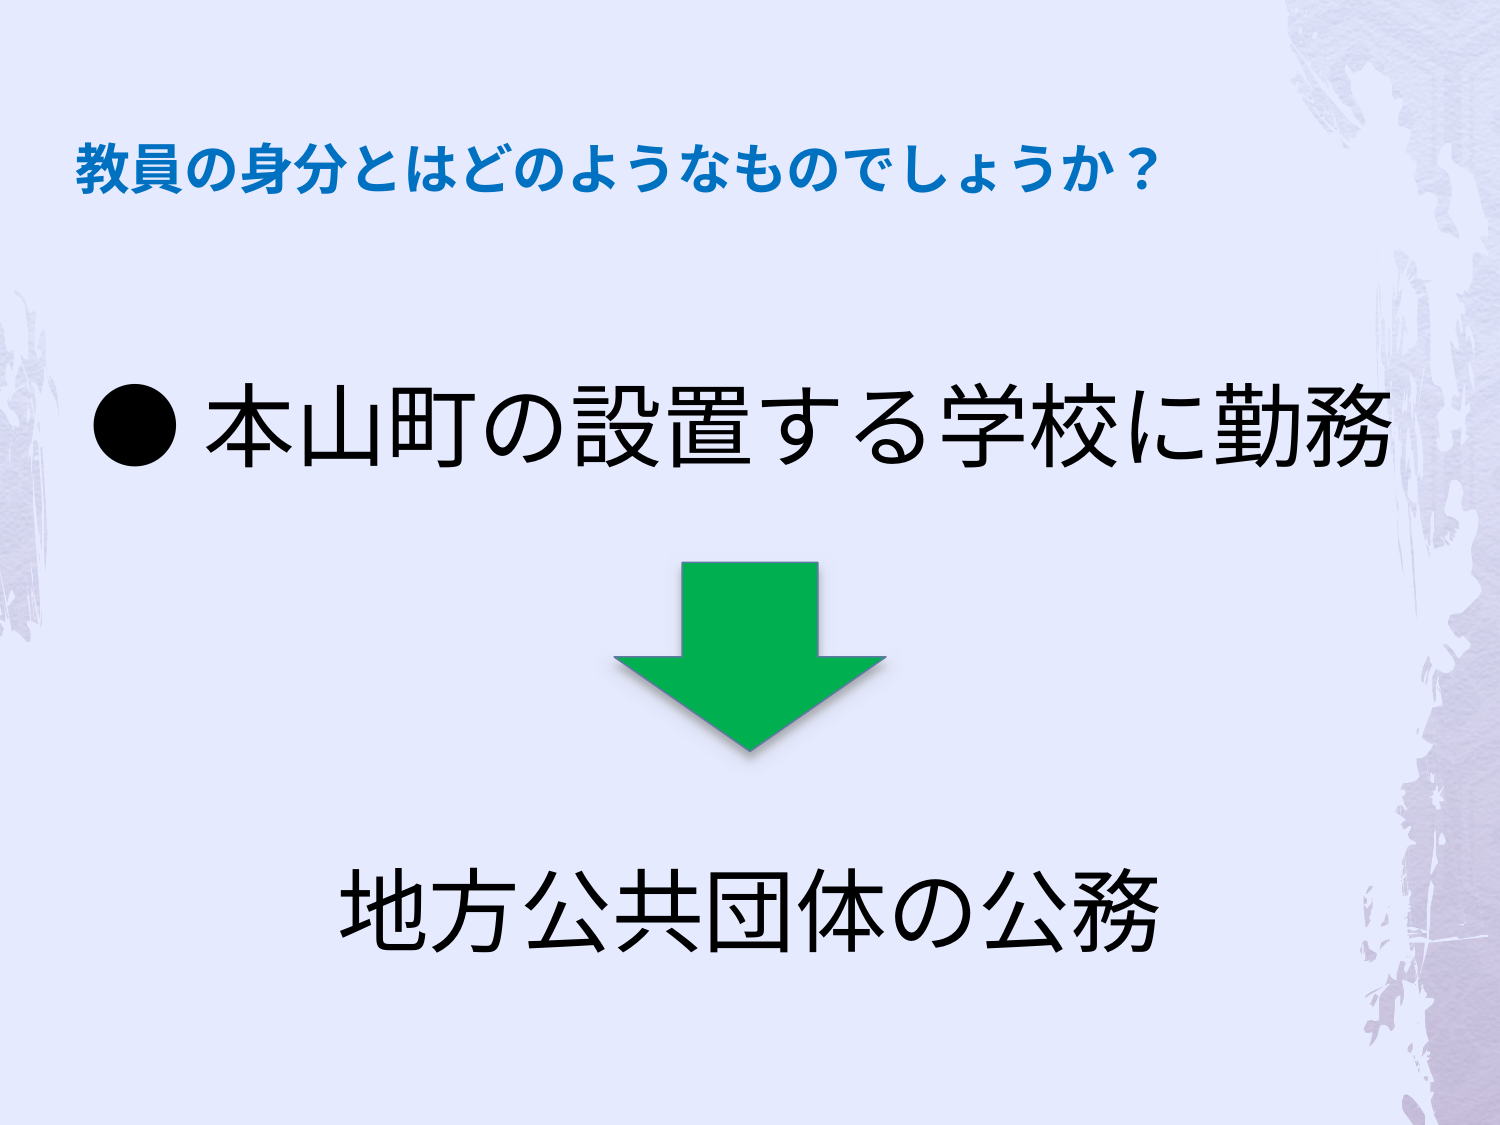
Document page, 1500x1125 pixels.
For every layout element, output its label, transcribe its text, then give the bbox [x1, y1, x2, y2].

text_box 教員の身分とはどのようなものでしょうか？ [74, 97, 1425, 201]
text_box [613, 561, 887, 753]
text_box 地方公共団体の公務 [64, 845, 1436, 971]
text_box ●本山町の設置する学校に勤務 [75, 361, 1447, 487]
